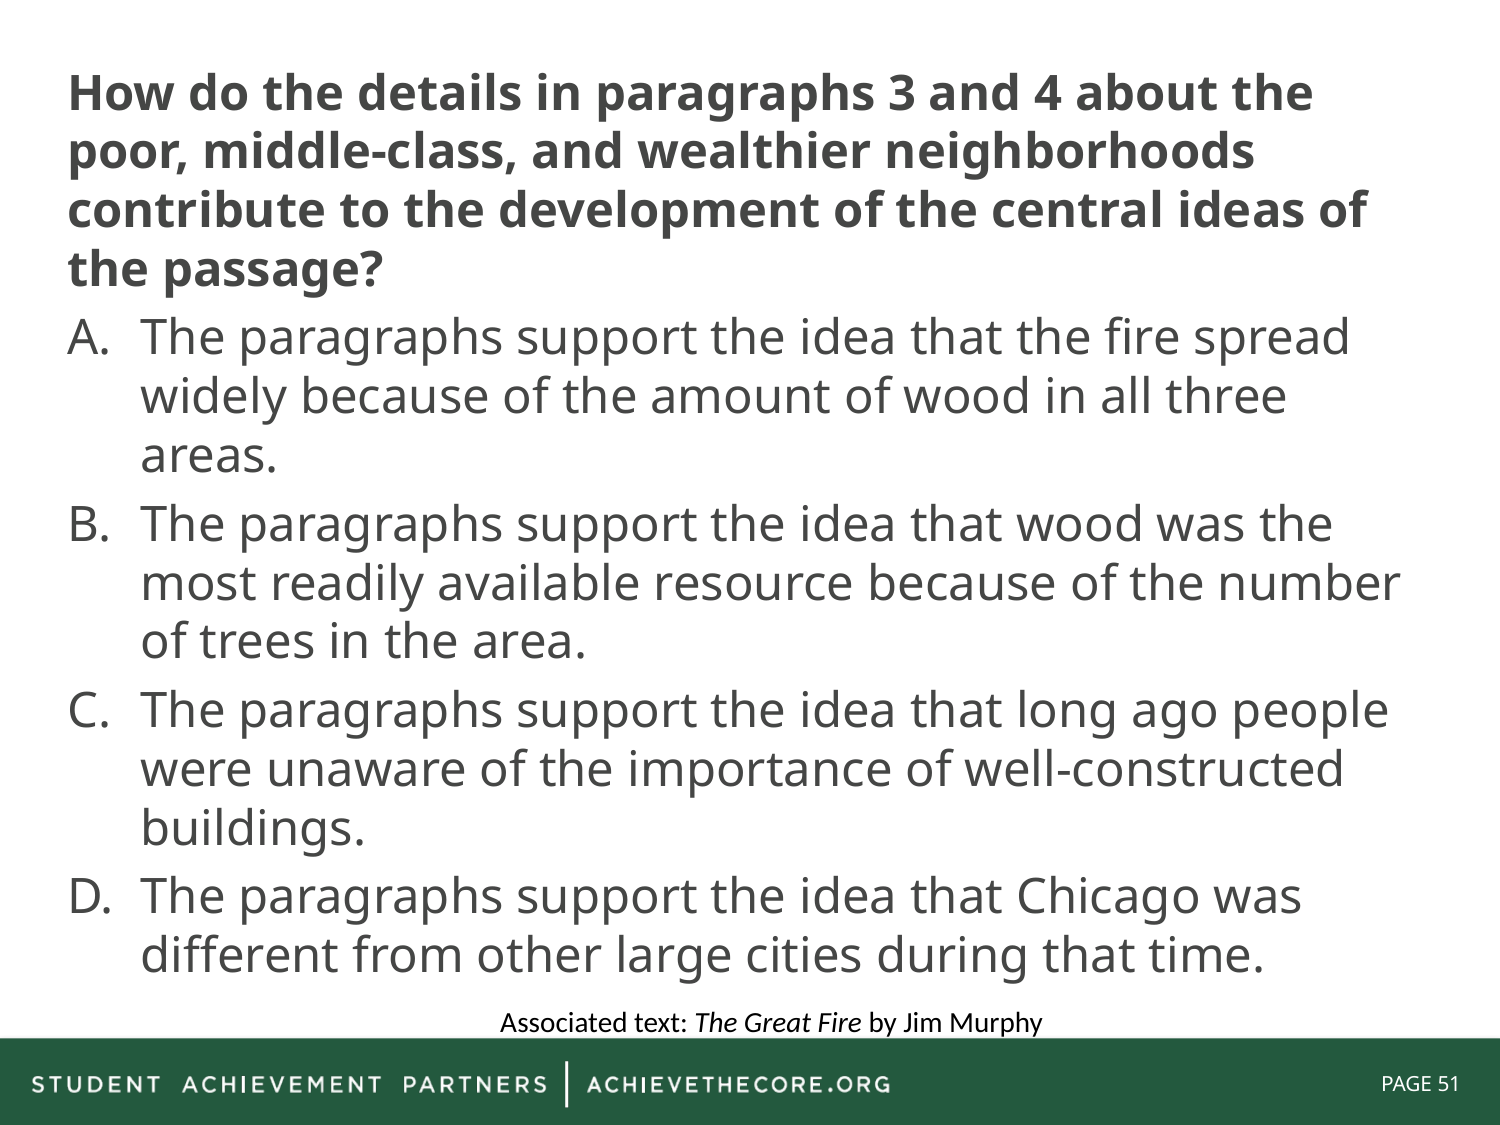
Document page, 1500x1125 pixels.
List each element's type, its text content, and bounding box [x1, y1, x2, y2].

list How do the details in paragraphs 3 and 4 about the poor, middle-class, and wealthier neighborhoods contribute to the development of the central ideas of the passage? The paragraphs support the idea that the fire spread widely because of the amount of wood in all three areas. The paragraphs support the idea that wood was the most readily available resource because of the number of trees in the area. The paragraphs support the idea that long ago people were unaware of the importance of well-constructed buildings. The paragraphs support the idea that Chicago was different from other large cities during that time. [52, 53, 1457, 995]
text_box Associated text: The Great Fire by Jim Murphy [0, 995, 1500, 1046]
